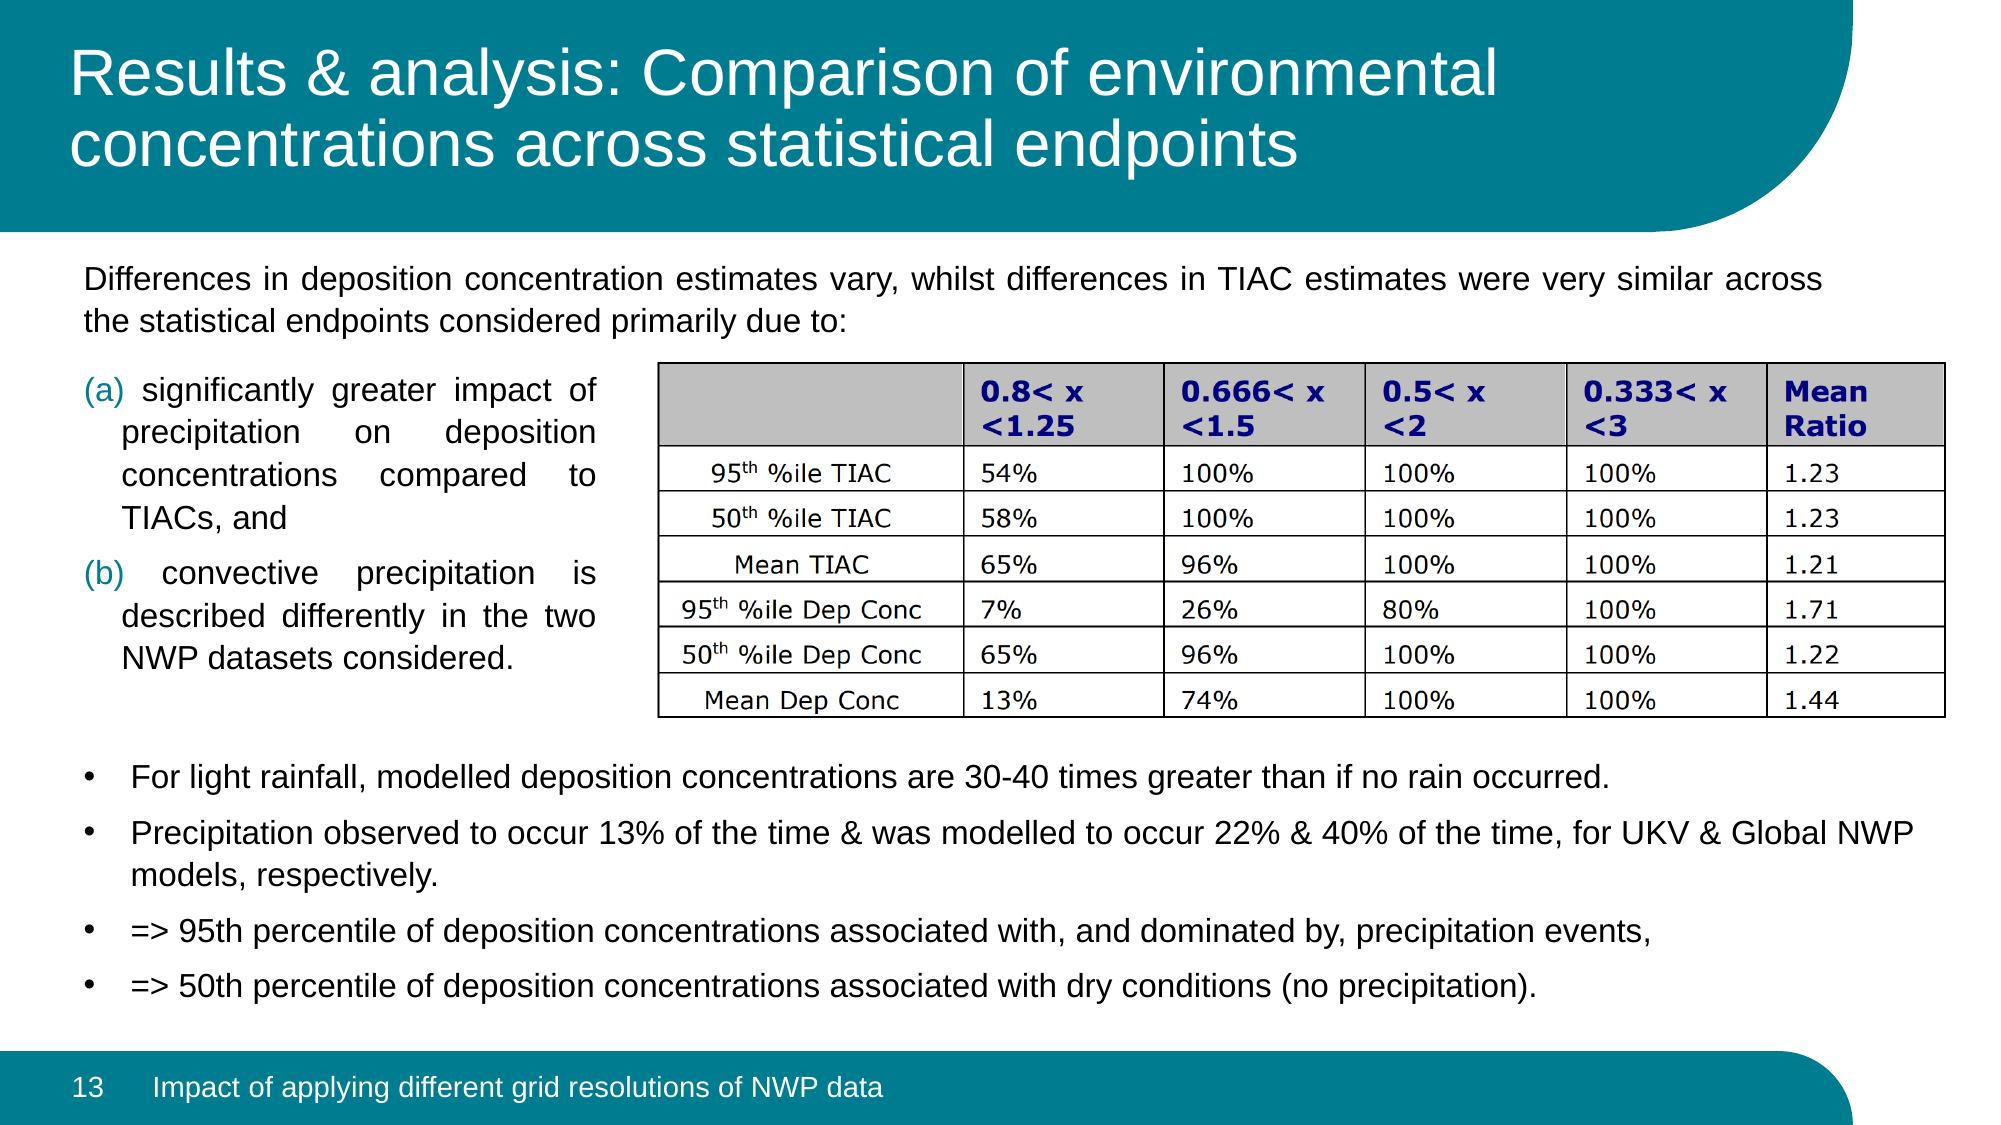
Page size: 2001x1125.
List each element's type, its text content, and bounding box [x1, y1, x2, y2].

picture [656, 360, 1947, 719]
text_box For light rainfall, modelled deposition concentrations are 30-40 times greater than if no rain occurred. Precipitation observed to occur 13% of the time & was modelled to occur 22% & 40% of the time, for UKV & Global NWP models, respectively. => 95th percentile of deposition concentrations associated with, and dominated by, precipitation events, => 50th percentile of deposition concentrations associated with dry conditions (no precipitation). [31, 745, 1932, 1012]
slide_number 13 [21, 1056, 120, 1117]
list significantly greater impact of precipitation on deposition concentrations compared to TIACs, and convective precipitation is described differently in the two NWP datasets considered. [31, 357, 613, 743]
footer Impact of applying different grid resolutions of NWP data [137, 1056, 1780, 1116]
title Results & analysis: Comparison of environmental concentrations across statistical endpoints [54, 30, 1780, 191]
text_box Differences in deposition concentration estimates vary, whilst differences in TIAC estimates were very similar across the statistical endpoints considered primarily due to: [31, 246, 1841, 347]
